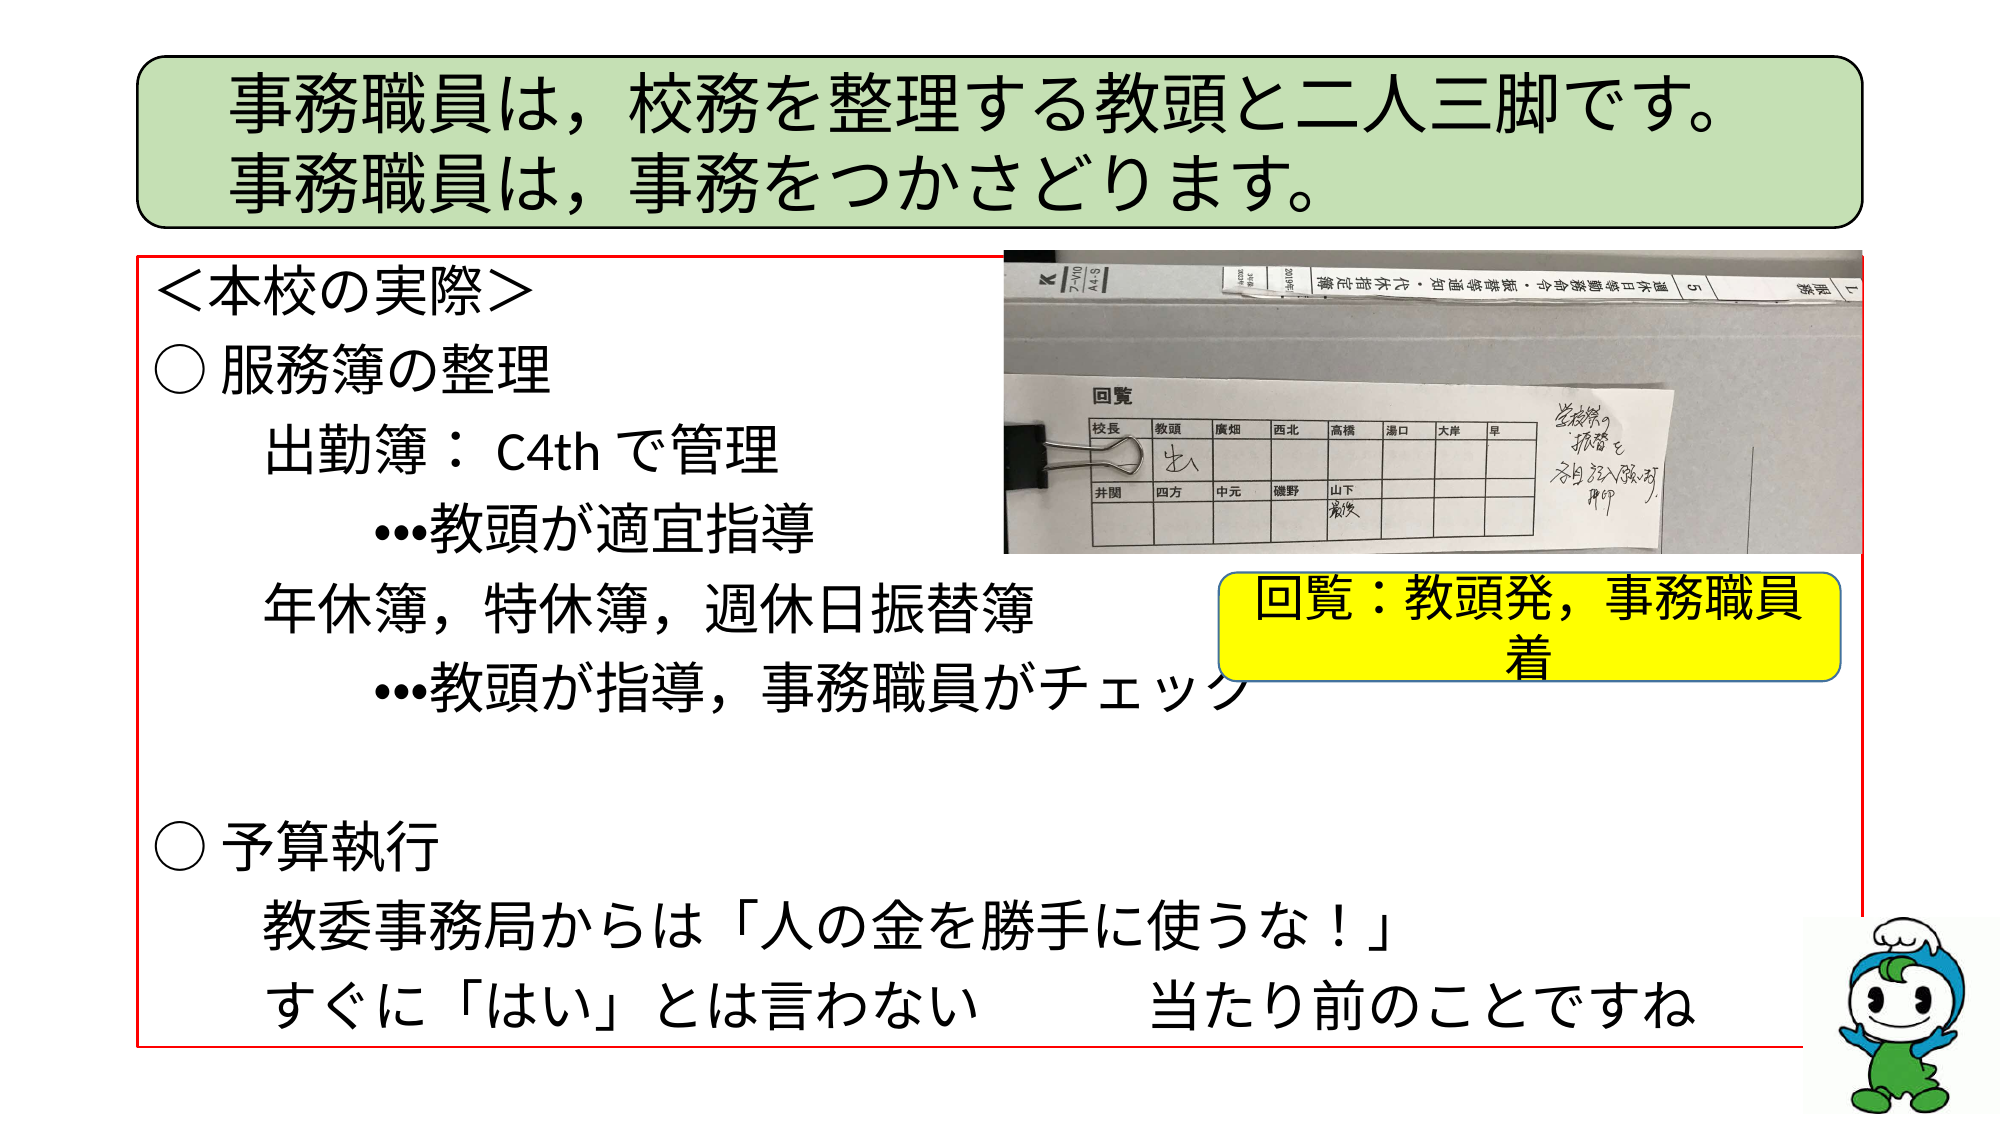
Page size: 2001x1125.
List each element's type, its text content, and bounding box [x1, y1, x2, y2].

picture [1803, 917, 2000, 1114]
text_box 回覧：教頭発，事務職員着 [1217, 571, 1281, 683]
picture [1004, 0, 1863, 832]
text_box 事務職員は，校務を整理する教頭と二人三脚です。 事務職員は，事務をつかさどります。 [136, 55, 1281, 229]
text_box 事務職員は，校務を整理する教頭と二人三脚です。 事務職員は，事務をつかさどります。 [1585, 55, 1864, 229]
text_box 回覧：教頭発，事務職員着 [1585, 571, 1842, 683]
list ＜本校の実際＞ ○服務簿の整理 出勤簿：C4thで管理 ・・・教頭が適宜指導 年休簿，特休簿，週休日振替簿 ・・・教頭が指導，事務職員がチェック ○予算執行 教委事務局からは「人の金を勝手に使うな！」 すぐに「はい」とは言わない 当たり前のことですね [137, 256, 1863, 1047]
